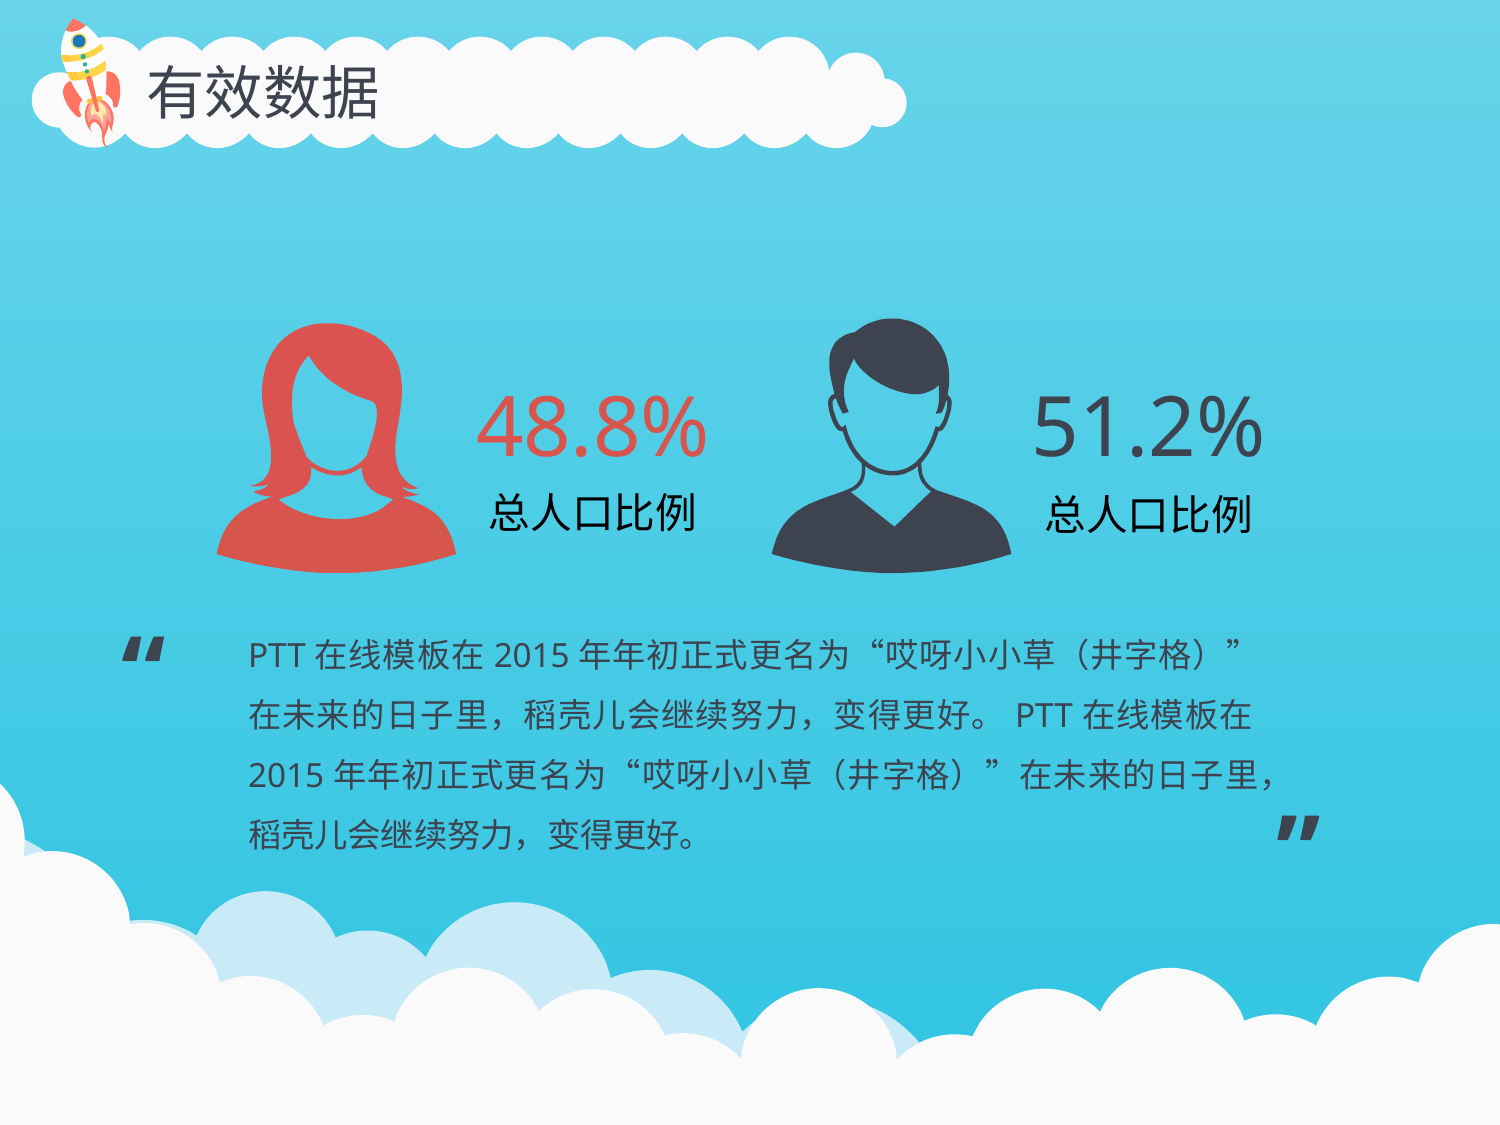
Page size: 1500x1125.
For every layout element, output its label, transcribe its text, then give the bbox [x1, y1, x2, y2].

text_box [31, 18, 907, 149]
text_box “ [121, 608, 224, 729]
text_box ” [1276, 787, 1379, 908]
text_box PTT在线模板在2015年年初正式更名为“哎呀小小草（井字格）”在未来的日子里，稻壳儿会继续努力，变得更好。PTT在线模板在2015年年初正式更名为“哎呀小小草（井字格）”在未来的日子里，稻壳儿会继续努力，变得更好。 [233, 607, 1277, 862]
text_box 总人口比例 [455, 479, 731, 545]
text_box 48.8% [457, 365, 729, 479]
text_box [770, 317, 1013, 575]
text_box 总人口比例 [1011, 481, 1287, 547]
text_box 51.2% [1013, 365, 1285, 481]
text_box [215, 322, 458, 575]
